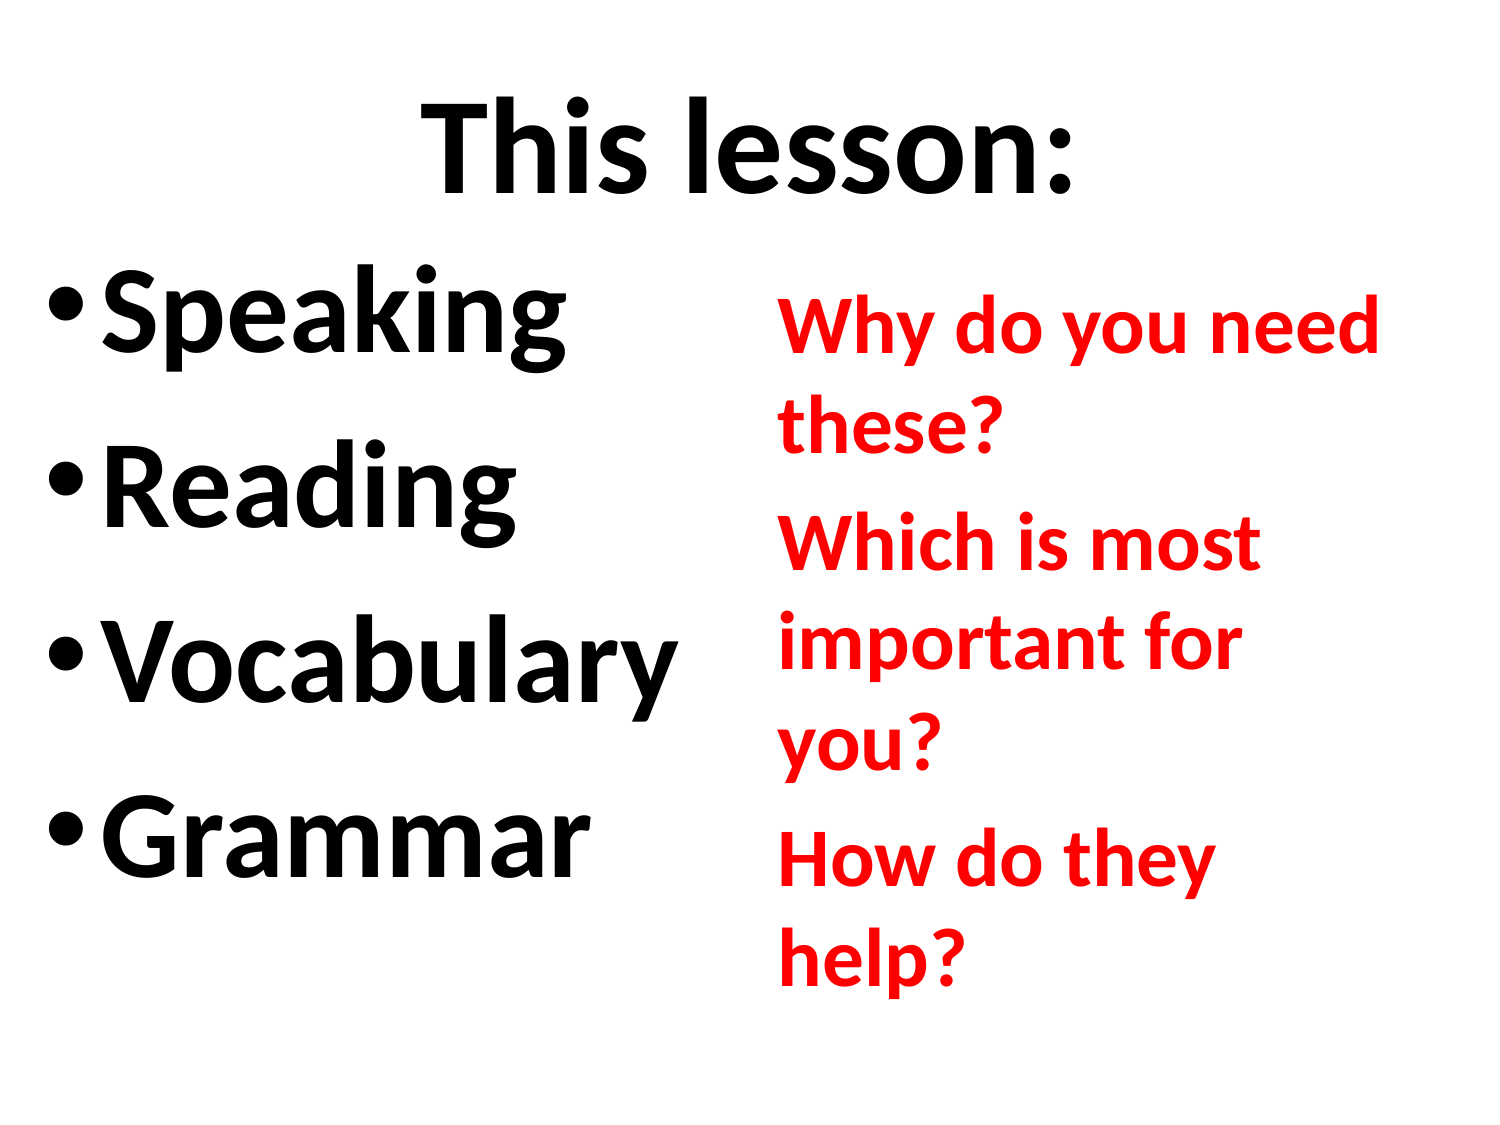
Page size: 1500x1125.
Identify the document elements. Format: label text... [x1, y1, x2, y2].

list Why do you need these? Which is most important for you? How do they help? [762, 262, 1425, 1005]
list Speaking Reading Vocabulary Grammar [29, 219, 738, 1005]
title This lesson: [75, 45, 1425, 233]
